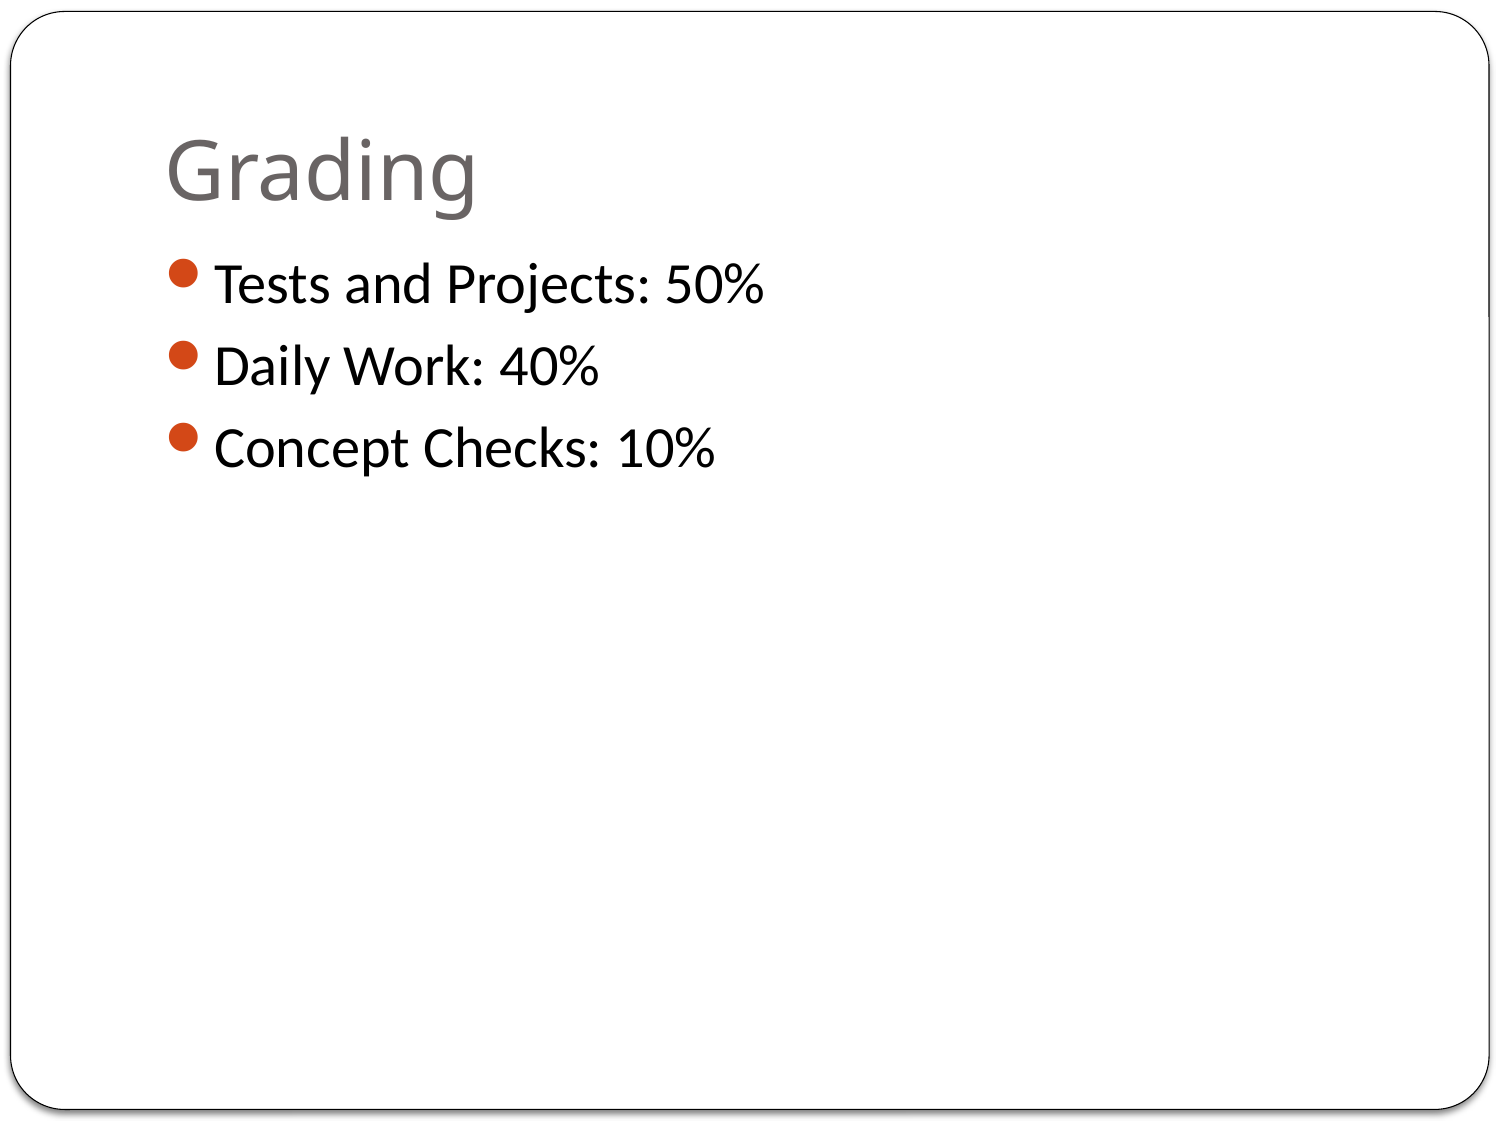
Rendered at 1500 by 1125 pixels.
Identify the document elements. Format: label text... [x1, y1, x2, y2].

title Grading [150, 45, 1425, 233]
list Tests and Projects: 50% Daily Work: 40% Concept Checks: 10% [150, 237, 1425, 988]
